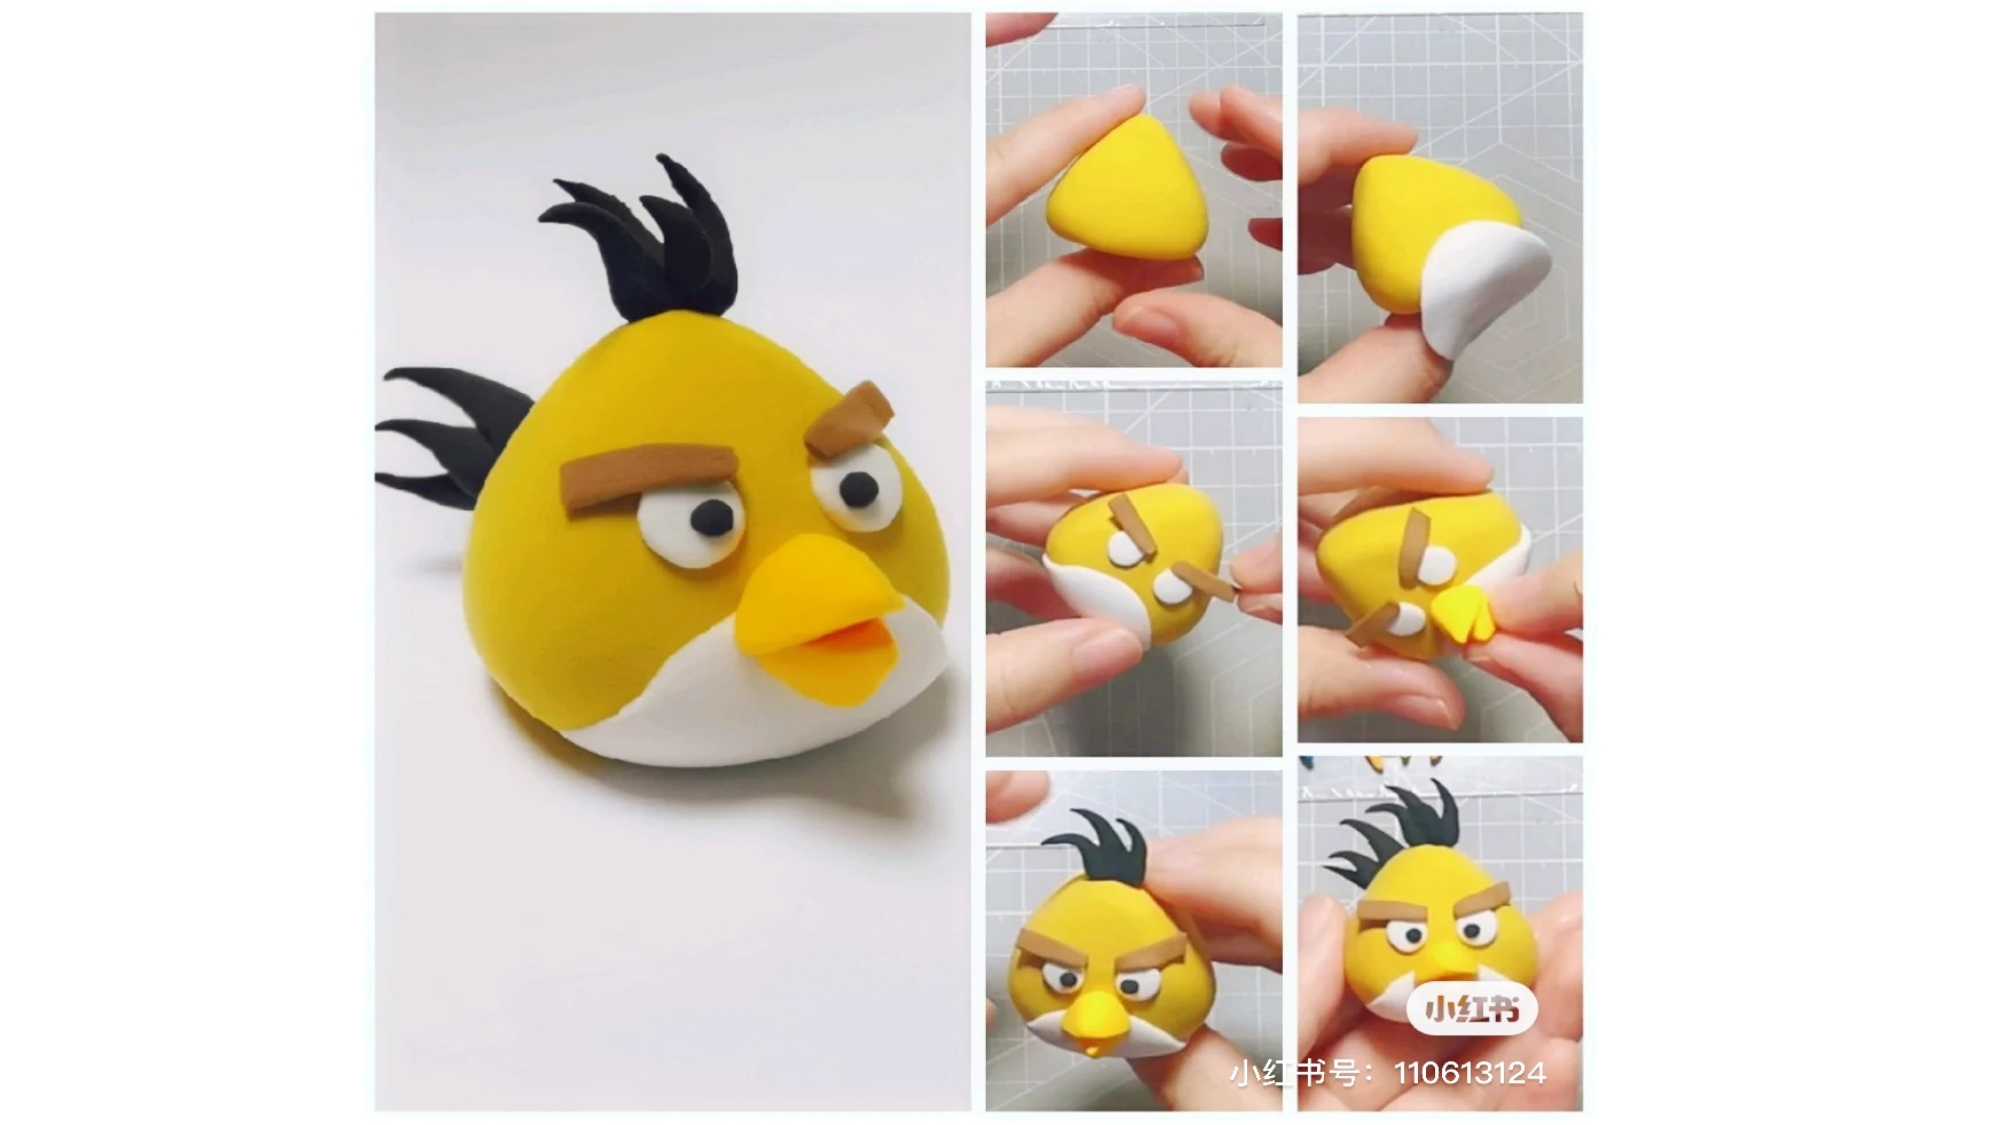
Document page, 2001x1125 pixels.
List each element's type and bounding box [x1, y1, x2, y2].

list [360, 0, 1598, 1125]
